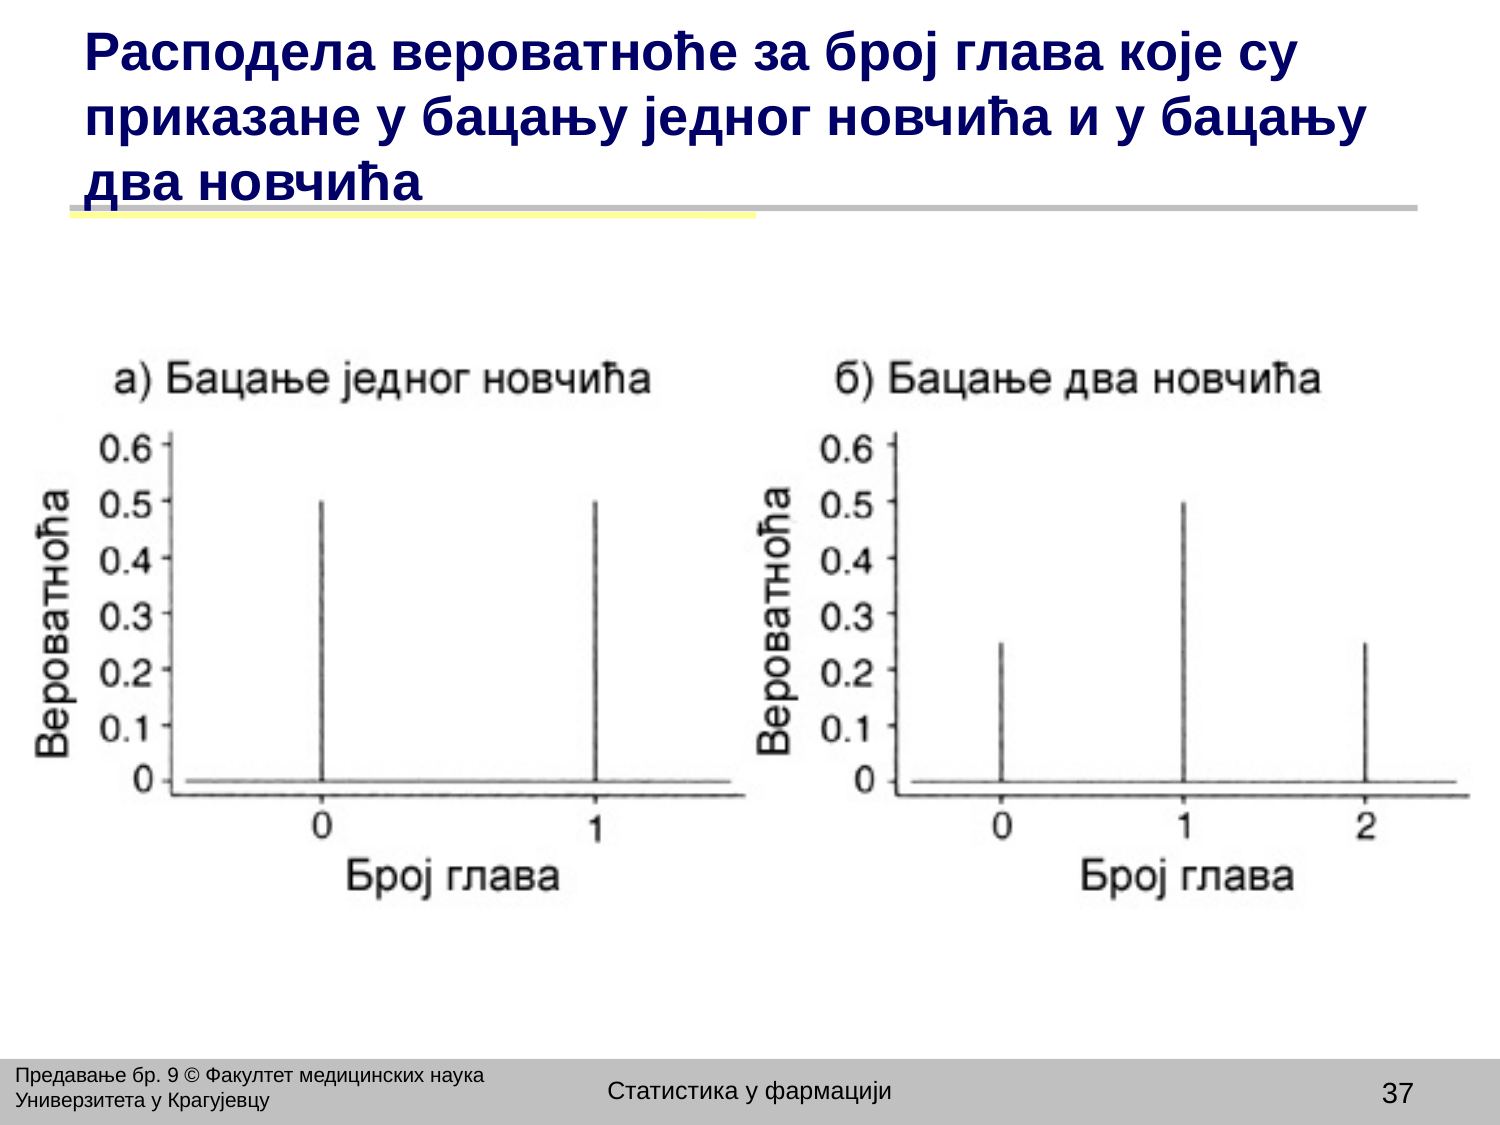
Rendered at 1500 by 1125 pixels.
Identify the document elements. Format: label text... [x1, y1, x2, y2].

picture [15, 347, 1484, 917]
slide_number 37 [1079, 1066, 1430, 1125]
slide_number Предавање бр. 9 © Факултет медицинских наука Универзитета у Крагујевцу [0, 1053, 609, 1108]
footer Статистика у фармацији [512, 1066, 988, 1125]
title Расподела вероватноће за број глава које су приказане у бацању једног новчића и у бацању два новчића [69, 19, 1426, 208]
